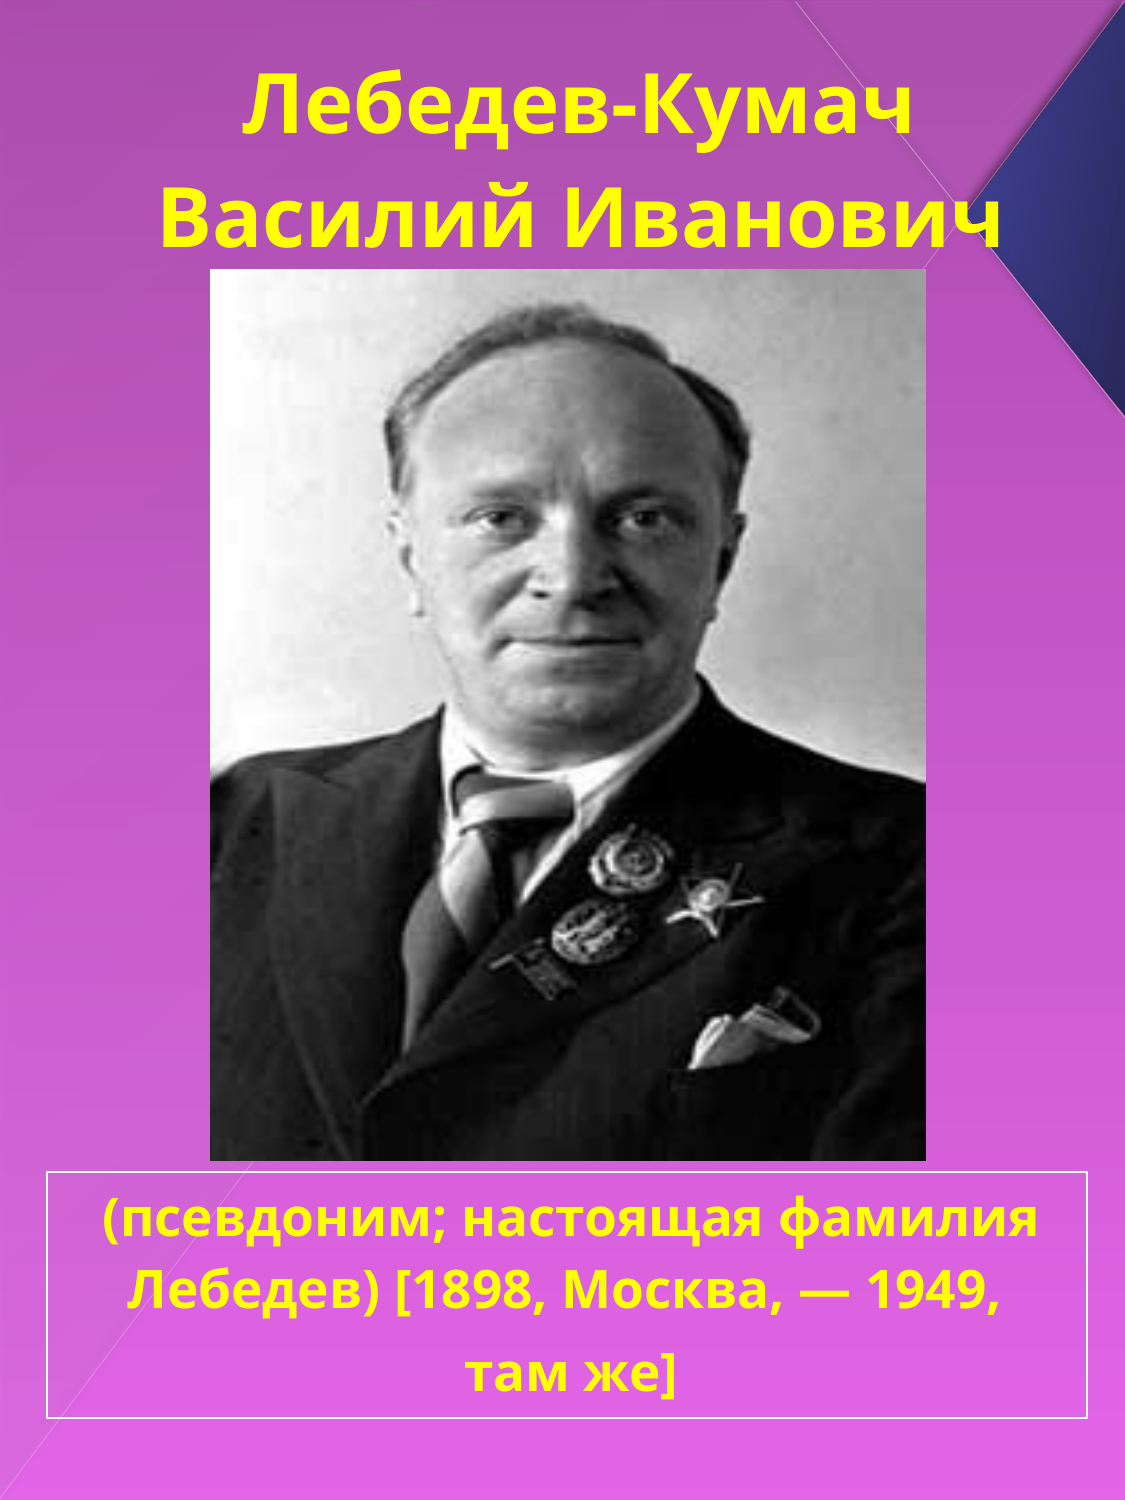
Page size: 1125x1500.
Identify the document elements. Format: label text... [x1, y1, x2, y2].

list (псевдоним; настоящая фамилия Лебедев) [1898, Москва, — 1949, там же] [46, 1171, 1088, 1418]
picture [210, 269, 927, 1161]
title Лебедев-Кумач Василий Иванович [56, 0, 1125, 317]
